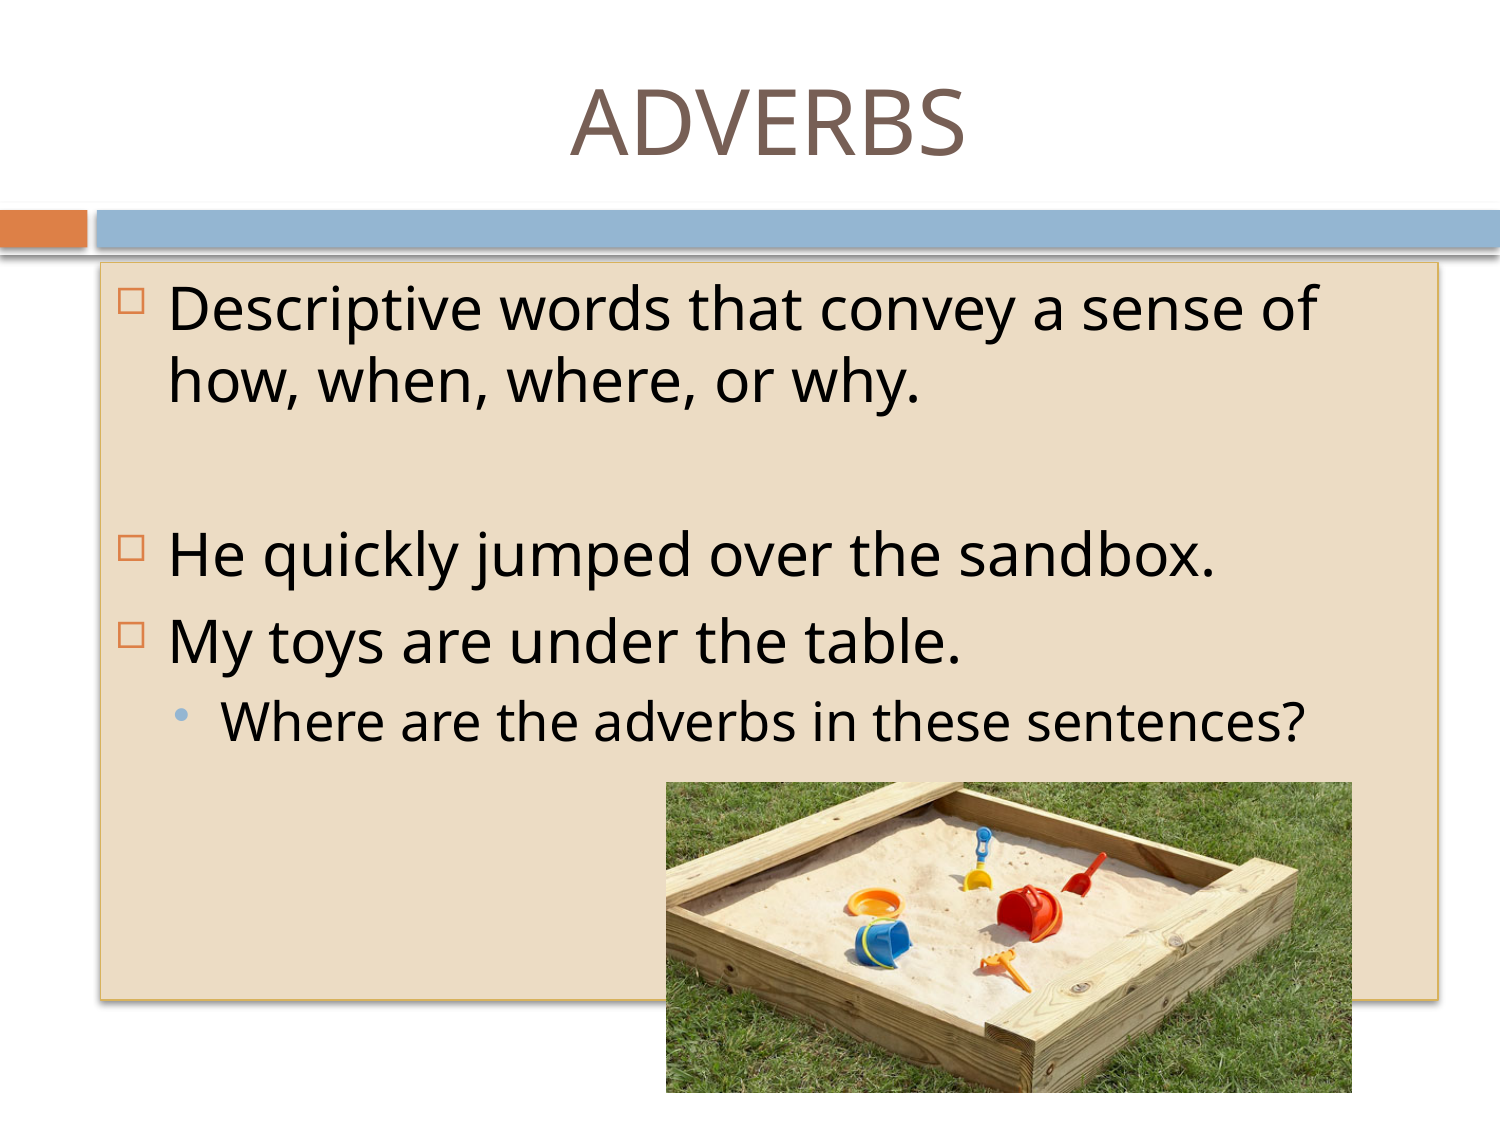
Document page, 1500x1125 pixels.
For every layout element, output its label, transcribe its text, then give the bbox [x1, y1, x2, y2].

picture [666, 782, 1353, 1093]
title ADVERBS [100, 37, 1438, 200]
list Descriptive words that convey a sense of how, when, where, or why. He quickly jumped over the sandbox. My toys are under the table. Where are the adverbs in these sentences? [100, 262, 1439, 1001]
